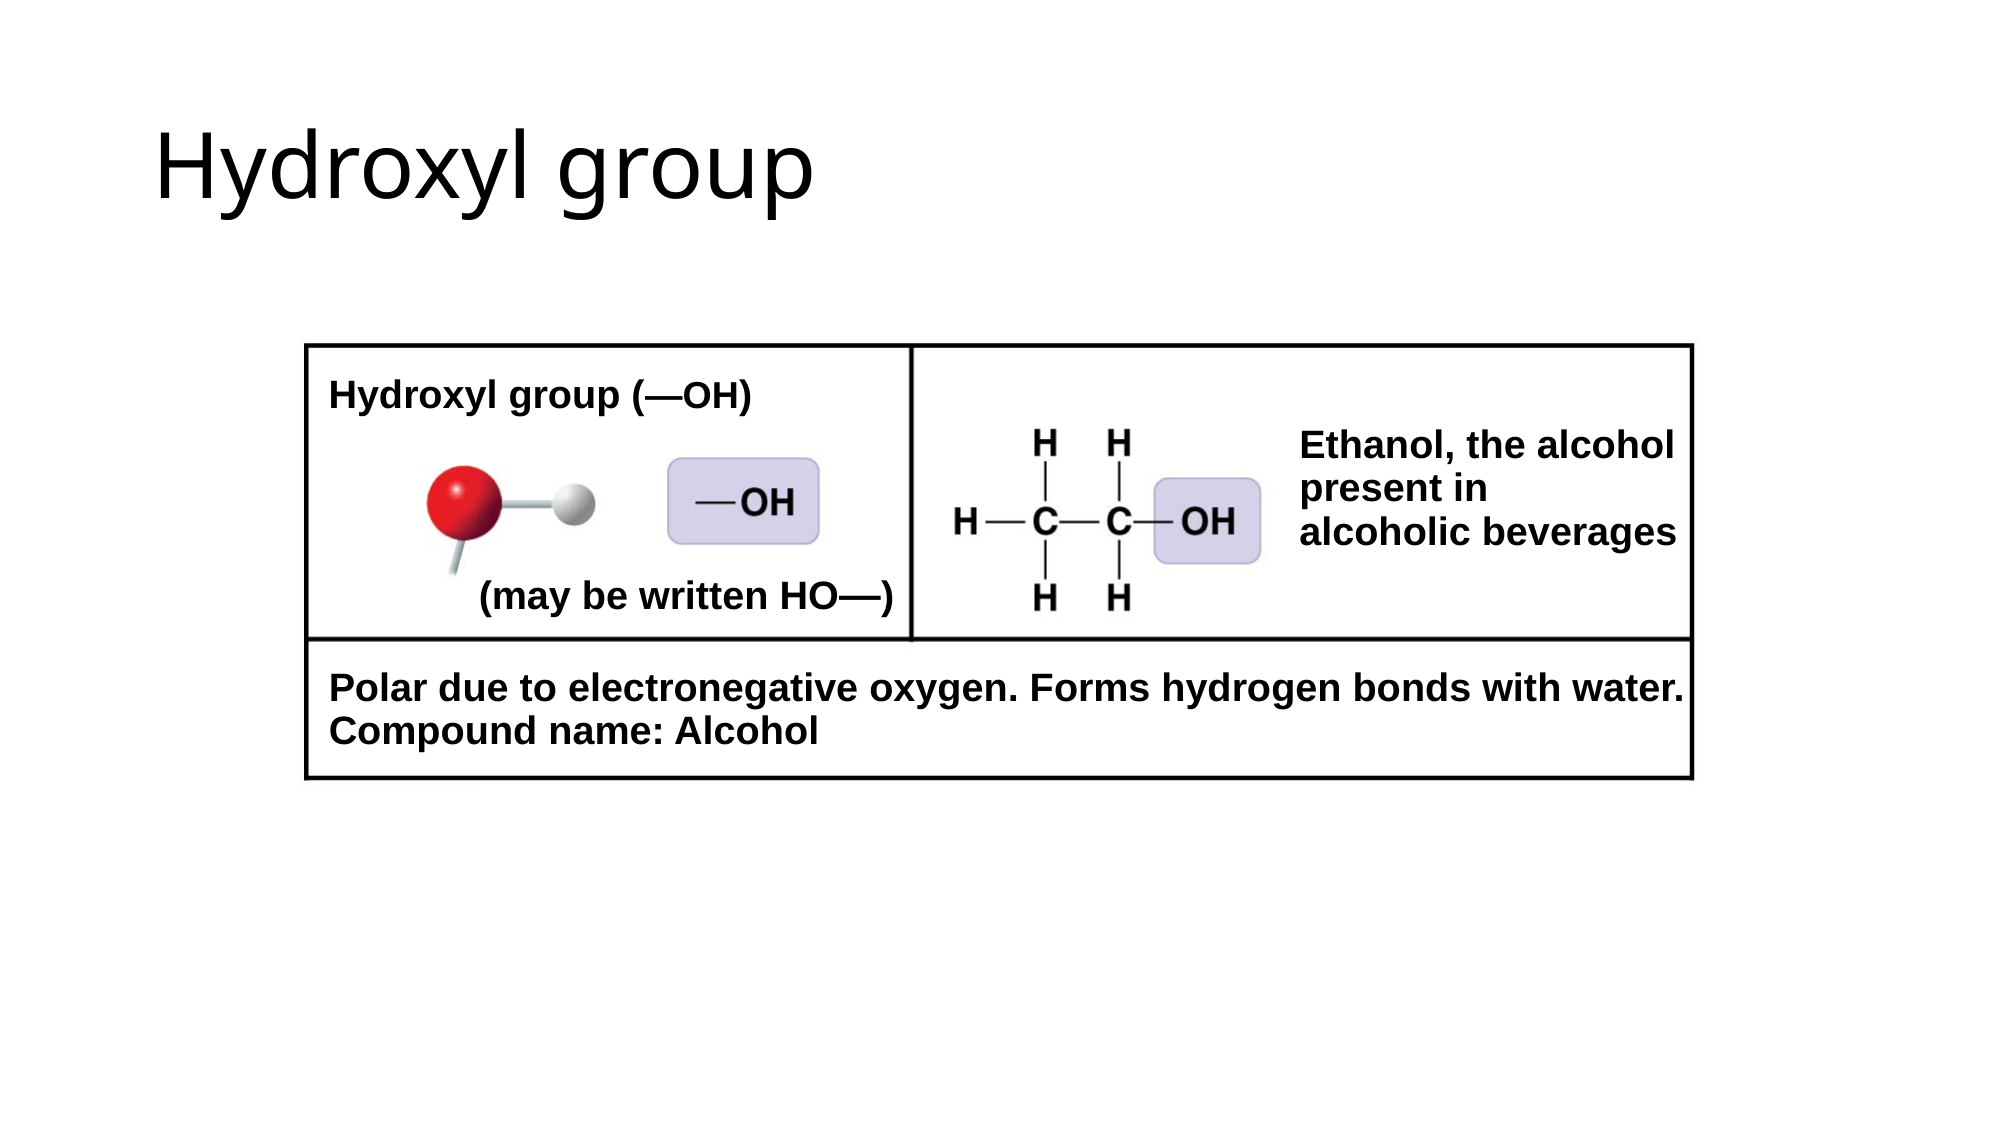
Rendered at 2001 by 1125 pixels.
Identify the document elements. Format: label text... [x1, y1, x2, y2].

title Hydroxyl group [137, 59, 1863, 278]
picture [298, 337, 1701, 787]
